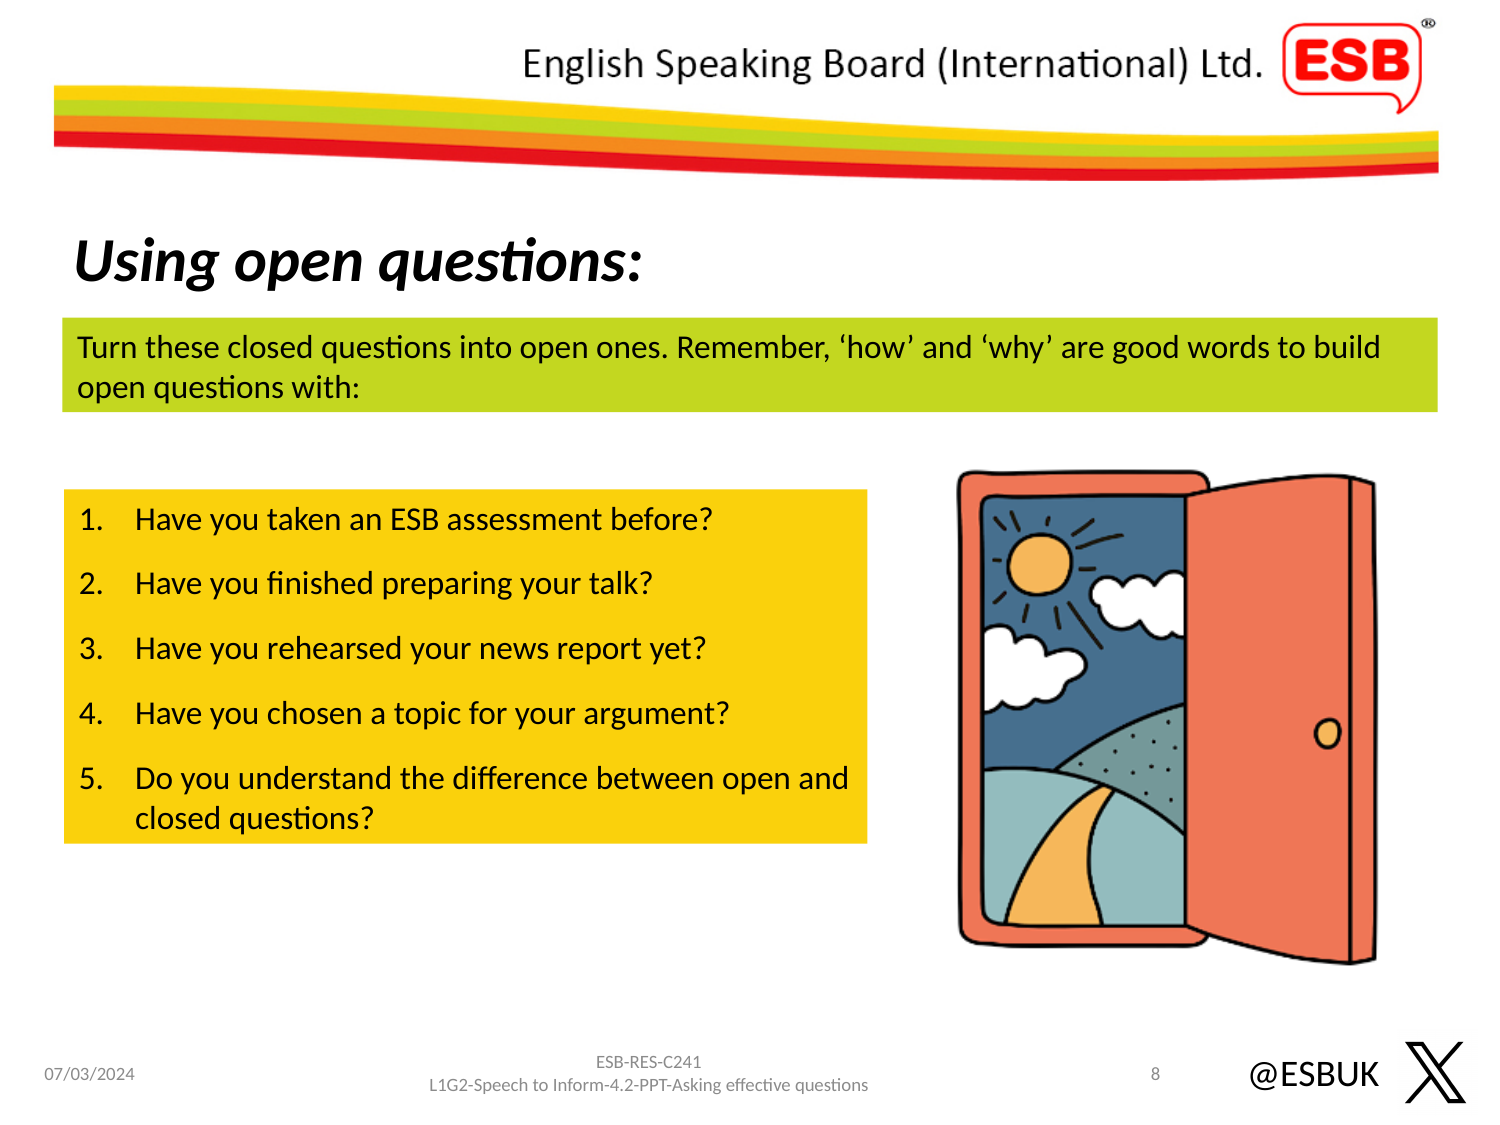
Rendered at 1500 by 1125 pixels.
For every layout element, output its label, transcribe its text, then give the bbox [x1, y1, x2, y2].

footer ESB-RES-C241 L1G2-Speech to Inform-4.2-PPT-Asking effective questions [395, 1042, 902, 1103]
picture [1397, 1029, 1478, 1116]
slide_number 8 [930, 1042, 1176, 1103]
picture [0, 0, 1500, 189]
title Using open questions: [58, 196, 1442, 327]
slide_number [29, 1042, 367, 1103]
picture [930, 423, 1419, 1000]
text_box Turn these closed questions into open ones. Remember, ‘how’ and ‘why’ are good words to build open questions with: [62, 317, 1438, 413]
text_box Have you taken an ESB assessment before? Have you finished preparing your talk? Have you rehearsed your news report yet? Have you chosen a topic for your argument? Do you understand the difference between open and closed questions? [64, 489, 868, 844]
